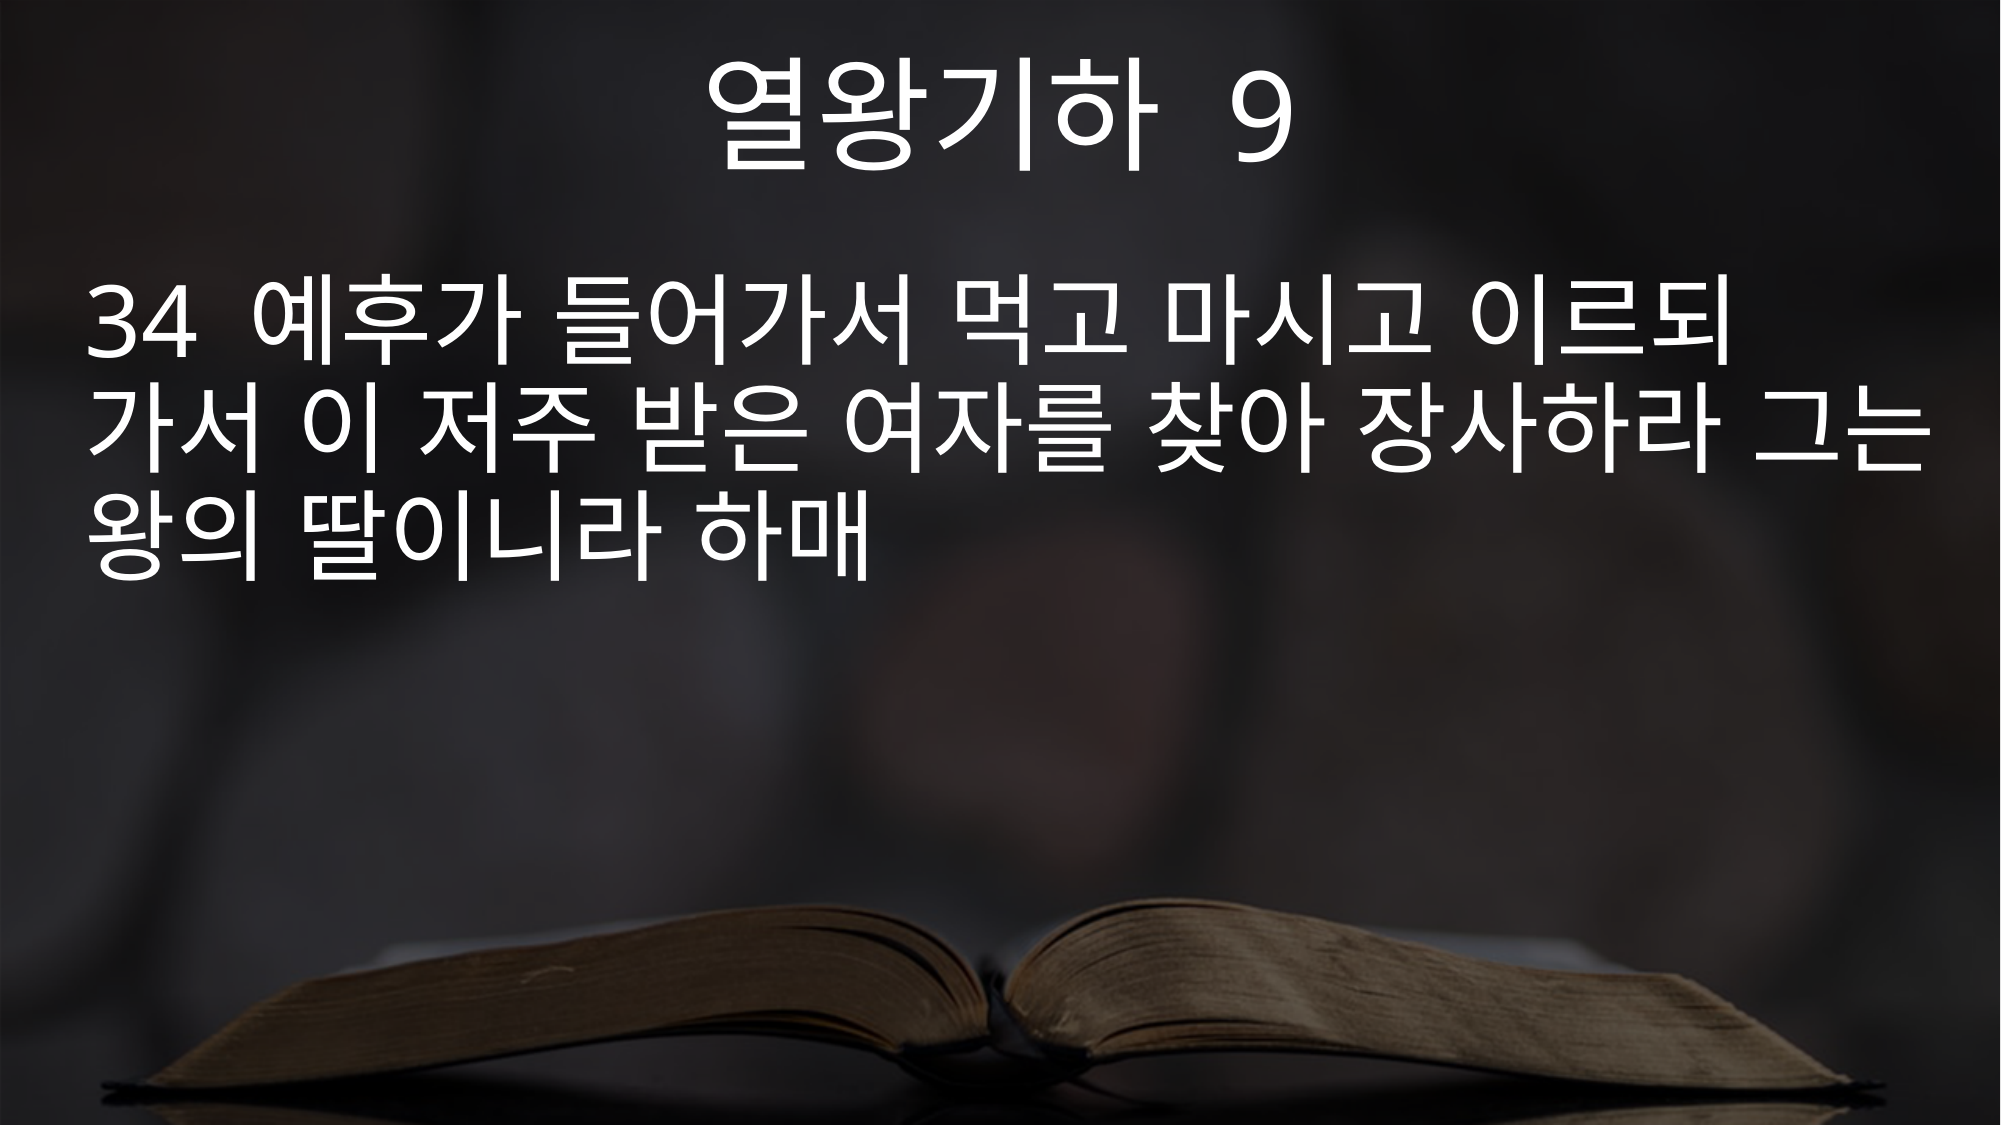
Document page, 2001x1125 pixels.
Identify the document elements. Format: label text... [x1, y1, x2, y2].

footer 열왕기하 9 [0, 32, 2000, 192]
list 34 예후가 들어가서 먹고 마시고 이르되 가서 이 저주 받은 여자를 찾아 장사하라 그는 왕의 딸이니라 하매 [69, 263, 1953, 423]
picture [0, 0, 2001, 1125]
